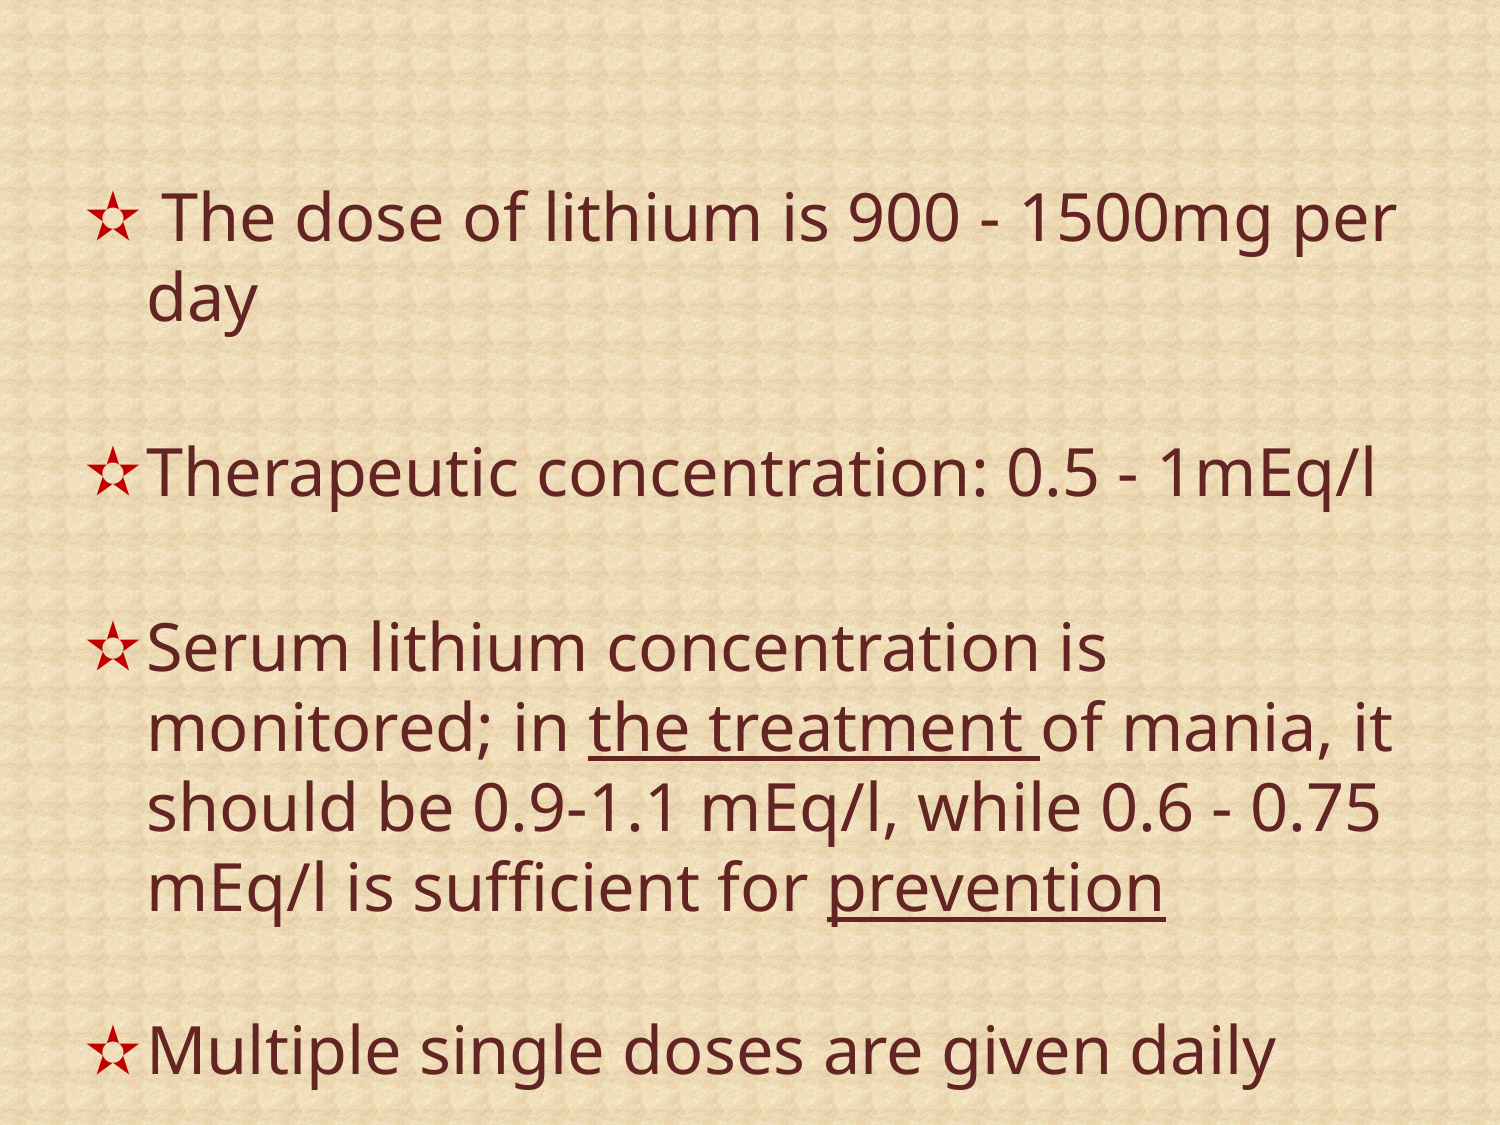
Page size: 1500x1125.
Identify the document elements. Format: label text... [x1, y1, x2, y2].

picture [0, 0, 1500, 1125]
list The dose of lithium is 900 - 1500mg per day Therapeutic concentration: 0.5 - 1mEq/l Serum lithium concentration is monitored; in the treatment of mania, it should be 0.9-1.1 mEq/l, while 0.6 - 0.75 mEq/l is sufficient for prevention Multiple single doses are given daily [70, 128, 1421, 1125]
